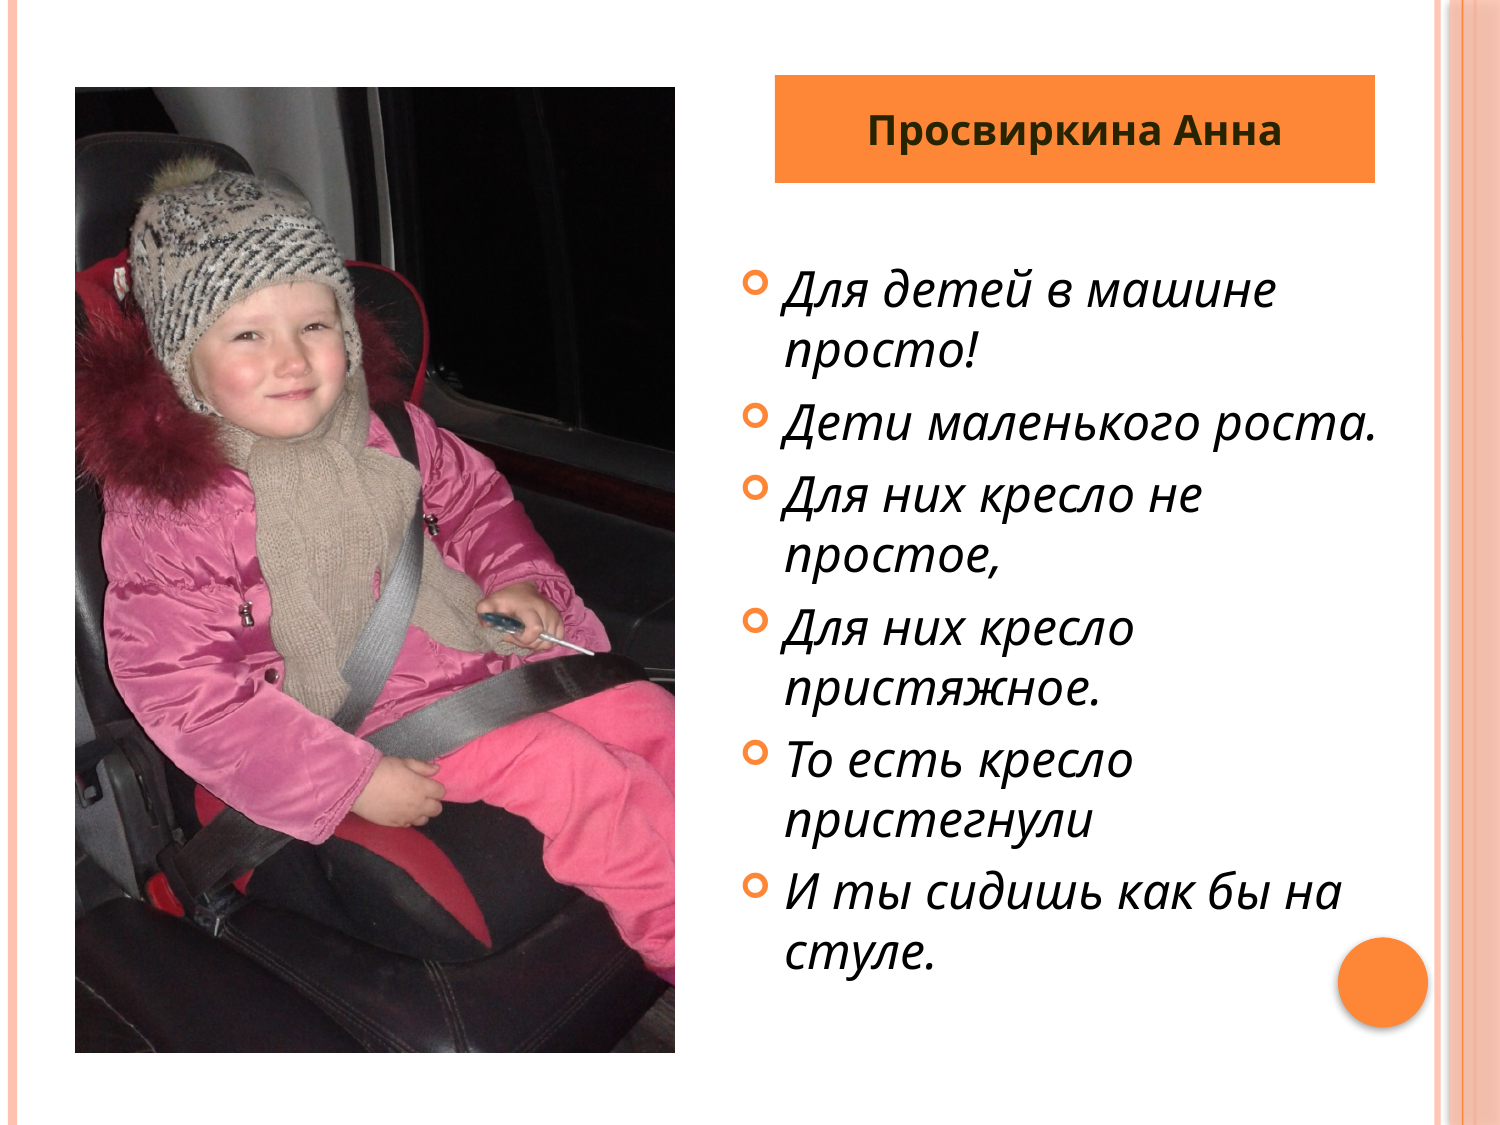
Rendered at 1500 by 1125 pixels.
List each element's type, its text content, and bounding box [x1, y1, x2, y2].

list Просвиркина Анна [774, 75, 1375, 183]
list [74, 86, 676, 1053]
list Для детей в машине просто! Дети маленького роста. Для них кресло не простое, Для них кресло пристяжное. То есть кресло пристегнули И ты сидишь как бы на стуле. [725, 249, 1425, 1018]
